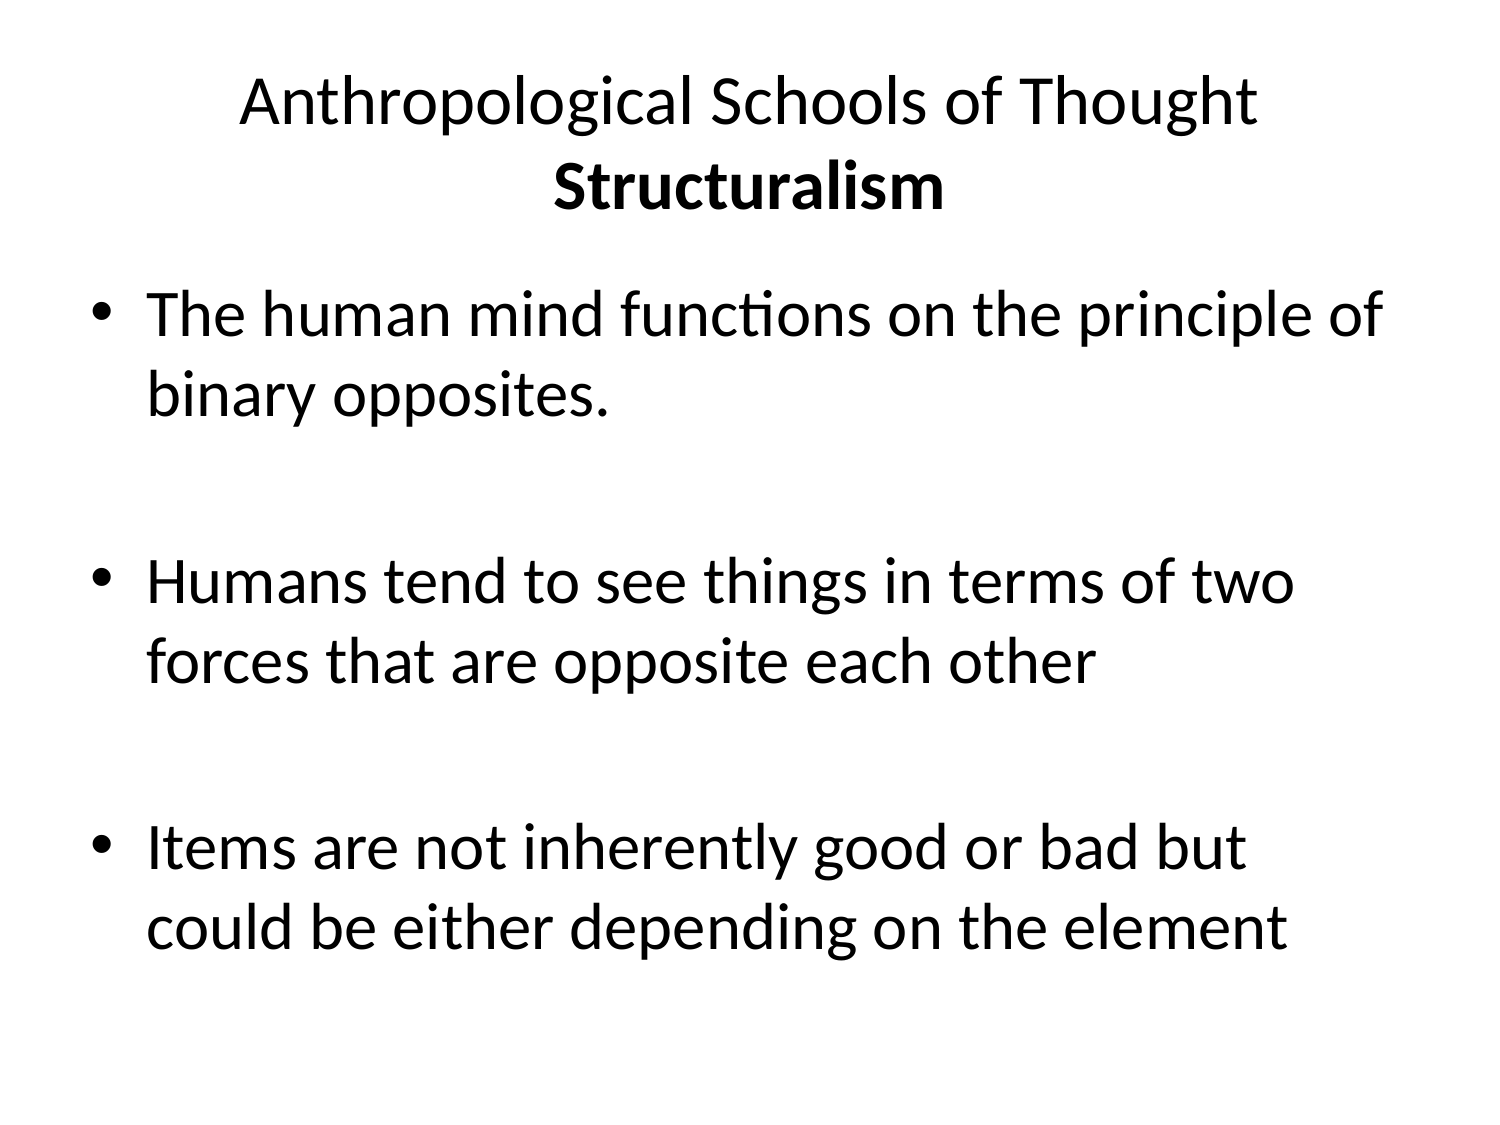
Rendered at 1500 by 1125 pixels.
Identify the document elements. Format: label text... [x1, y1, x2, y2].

title Anthropological Schools of Thought Structuralism [75, 45, 1425, 233]
list The human mind functions on the principle of binary opposites. Humans tend to see things in terms of two forces that are opposite each other Items are not inherently good or bad but could be either depending on the element [75, 262, 1425, 1005]
